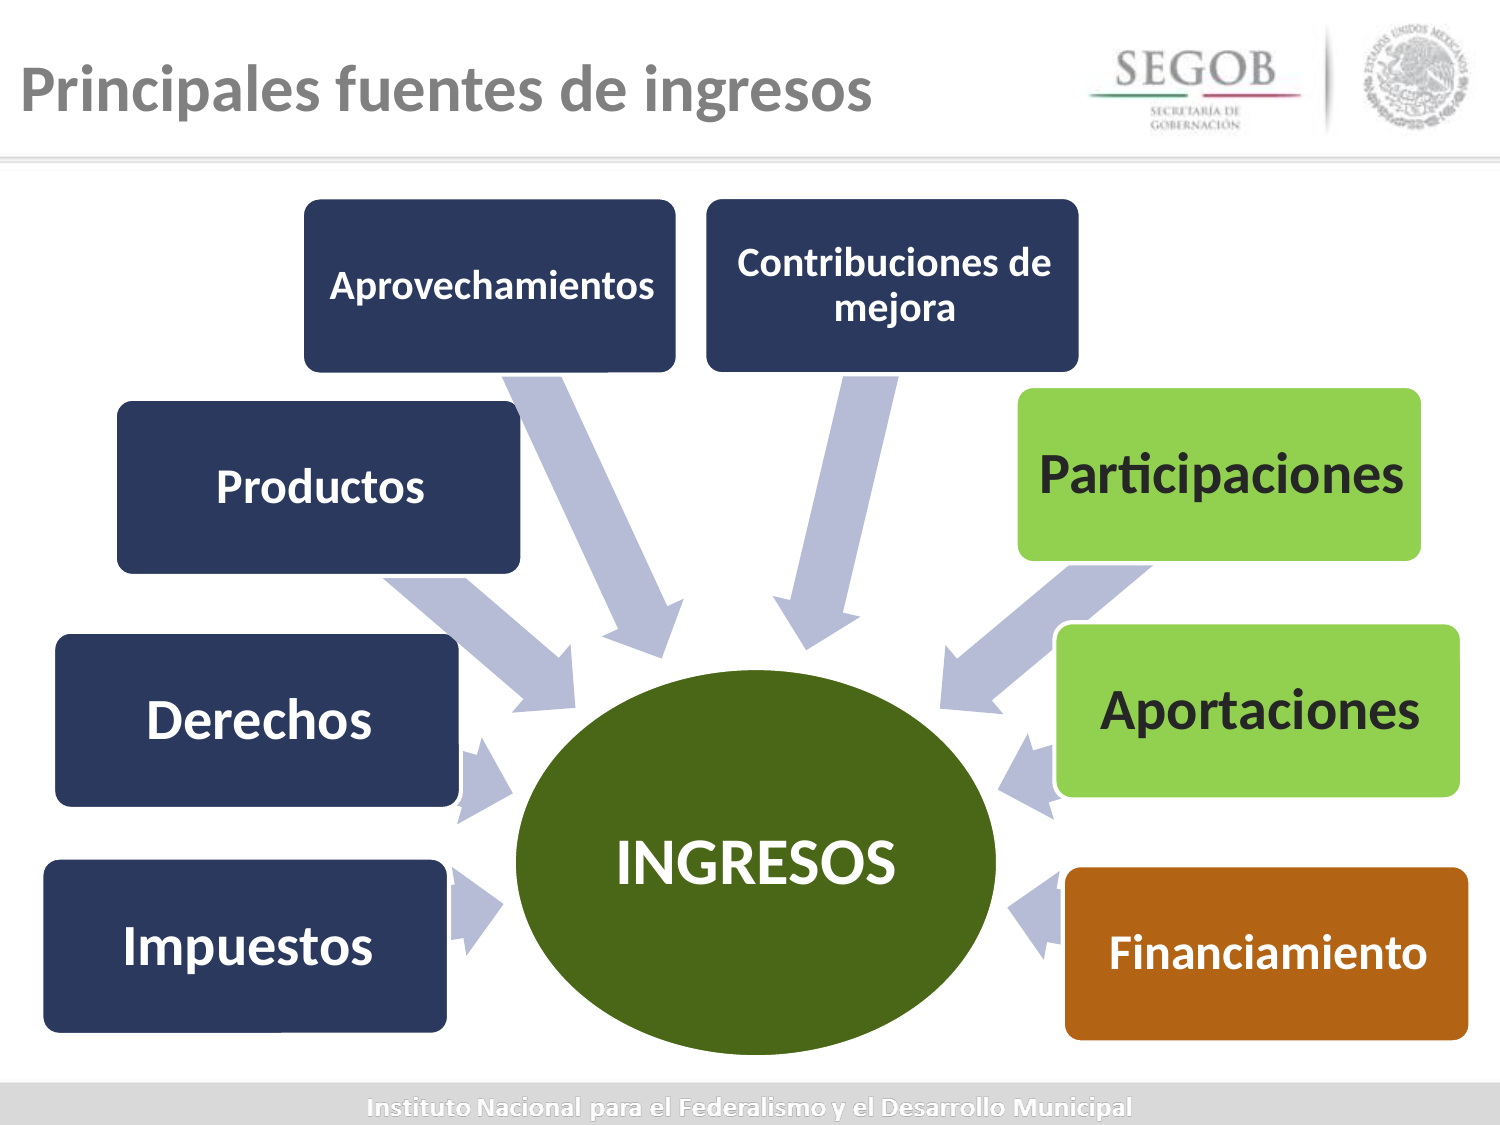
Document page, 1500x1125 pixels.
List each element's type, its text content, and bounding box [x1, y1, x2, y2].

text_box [41, 148, 1471, 1095]
title Principales fuentes de ingresos [5, 0, 1081, 194]
picture [0, 0, 1500, 1125]
